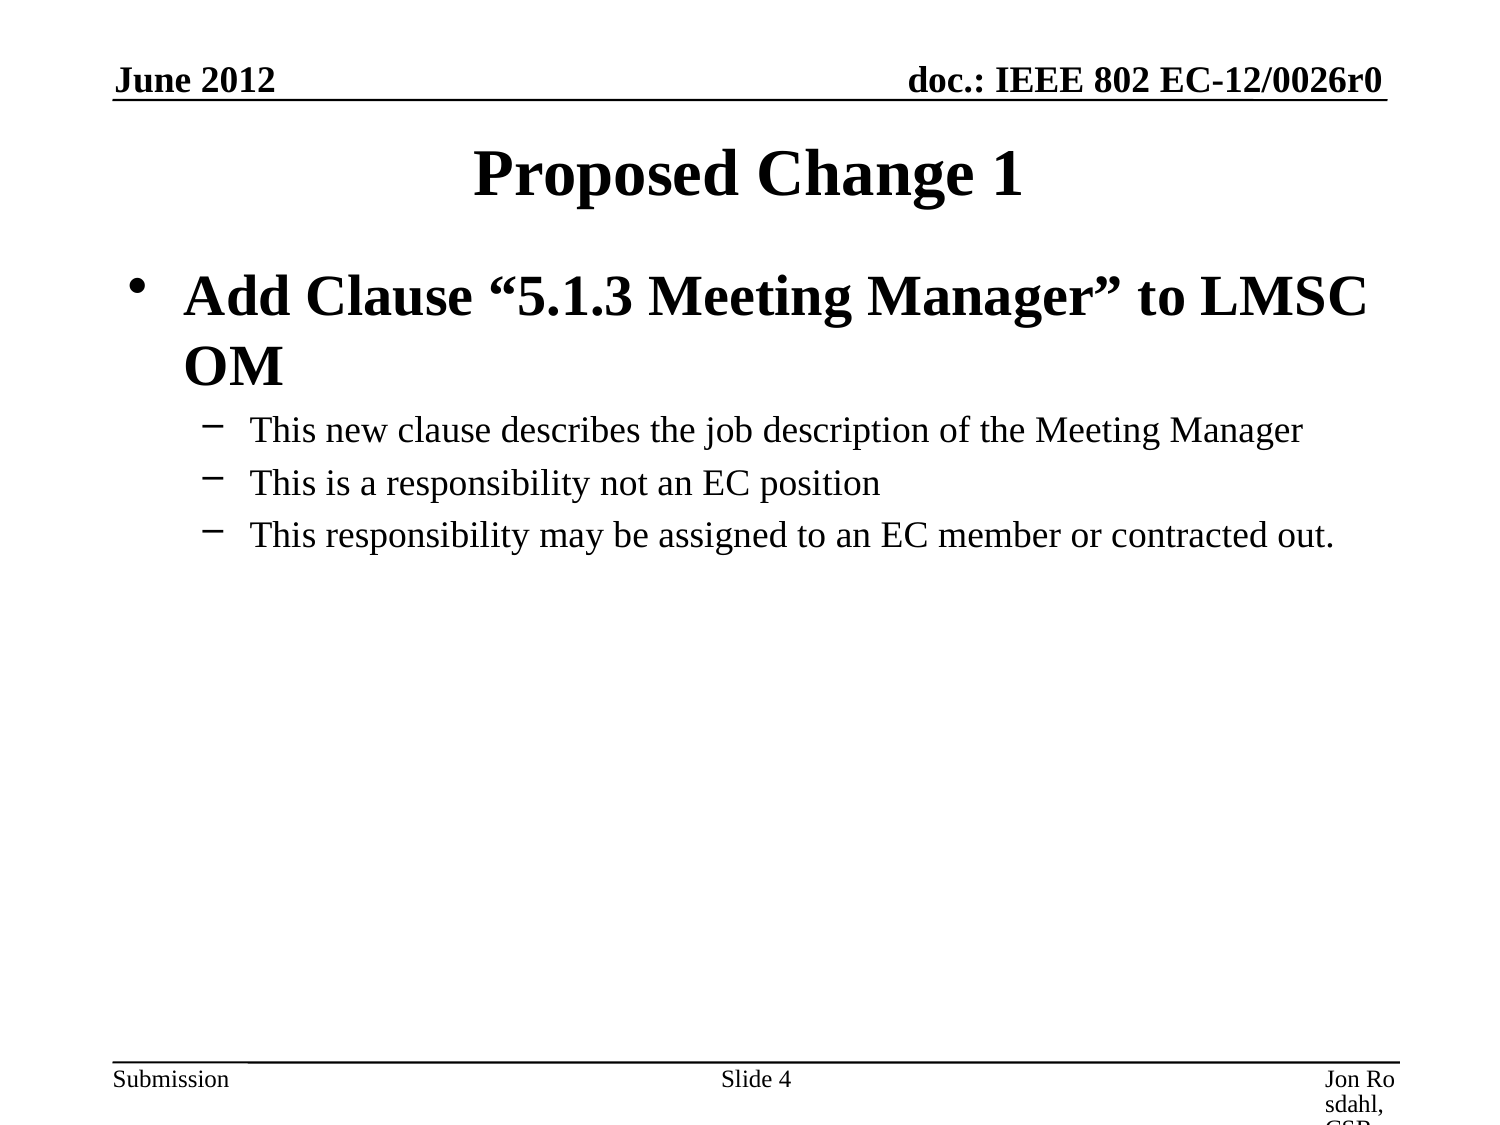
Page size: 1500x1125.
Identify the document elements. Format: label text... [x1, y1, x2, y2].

slide_number Slide 4 [712, 1061, 800, 1093]
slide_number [114, 54, 278, 101]
footer Jon Rosdahl, CSR [1324, 1061, 1402, 1093]
list Add Clause “5.1.3 Meeting Manager” to LMSC OM This new clause describes the job description of the Meeting Manager This is a responsibility not an EC position This responsibility may be assigned to an EC member or contracted out. [112, 249, 1388, 1001]
title Proposed Change 1 [112, 112, 1388, 226]
